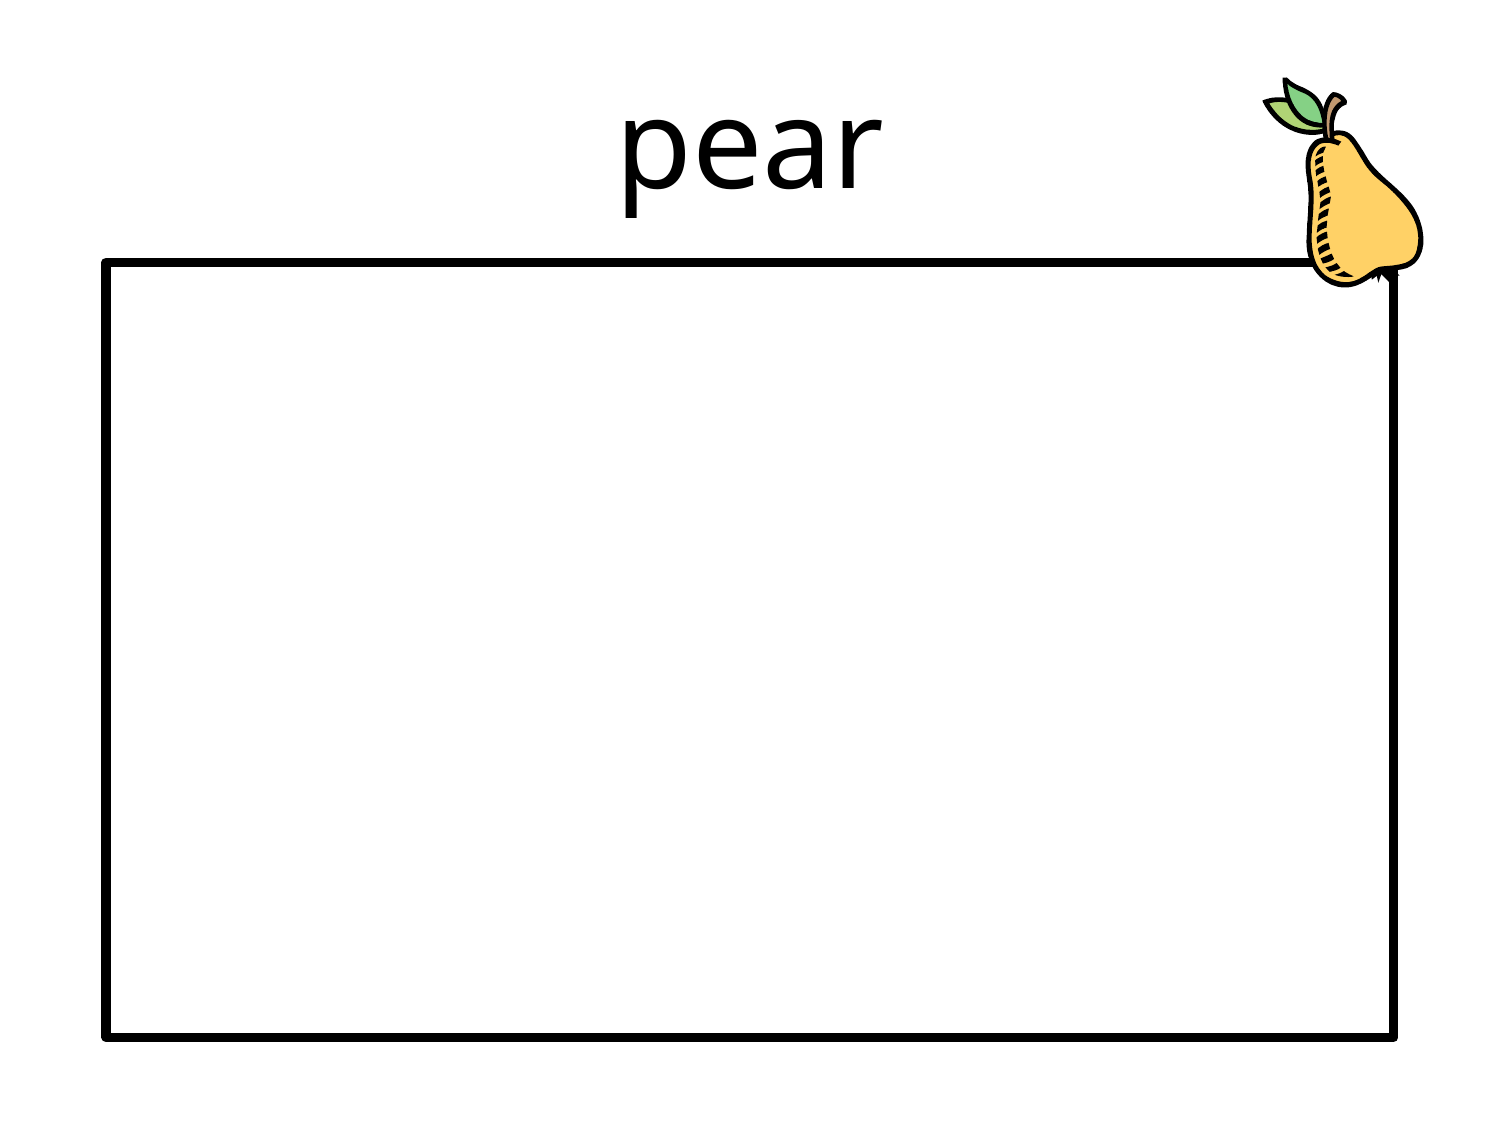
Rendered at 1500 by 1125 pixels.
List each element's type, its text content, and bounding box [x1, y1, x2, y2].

picture [1262, 74, 1427, 291]
text_box [104, 260, 1396, 1040]
title pear [75, 45, 1425, 233]
